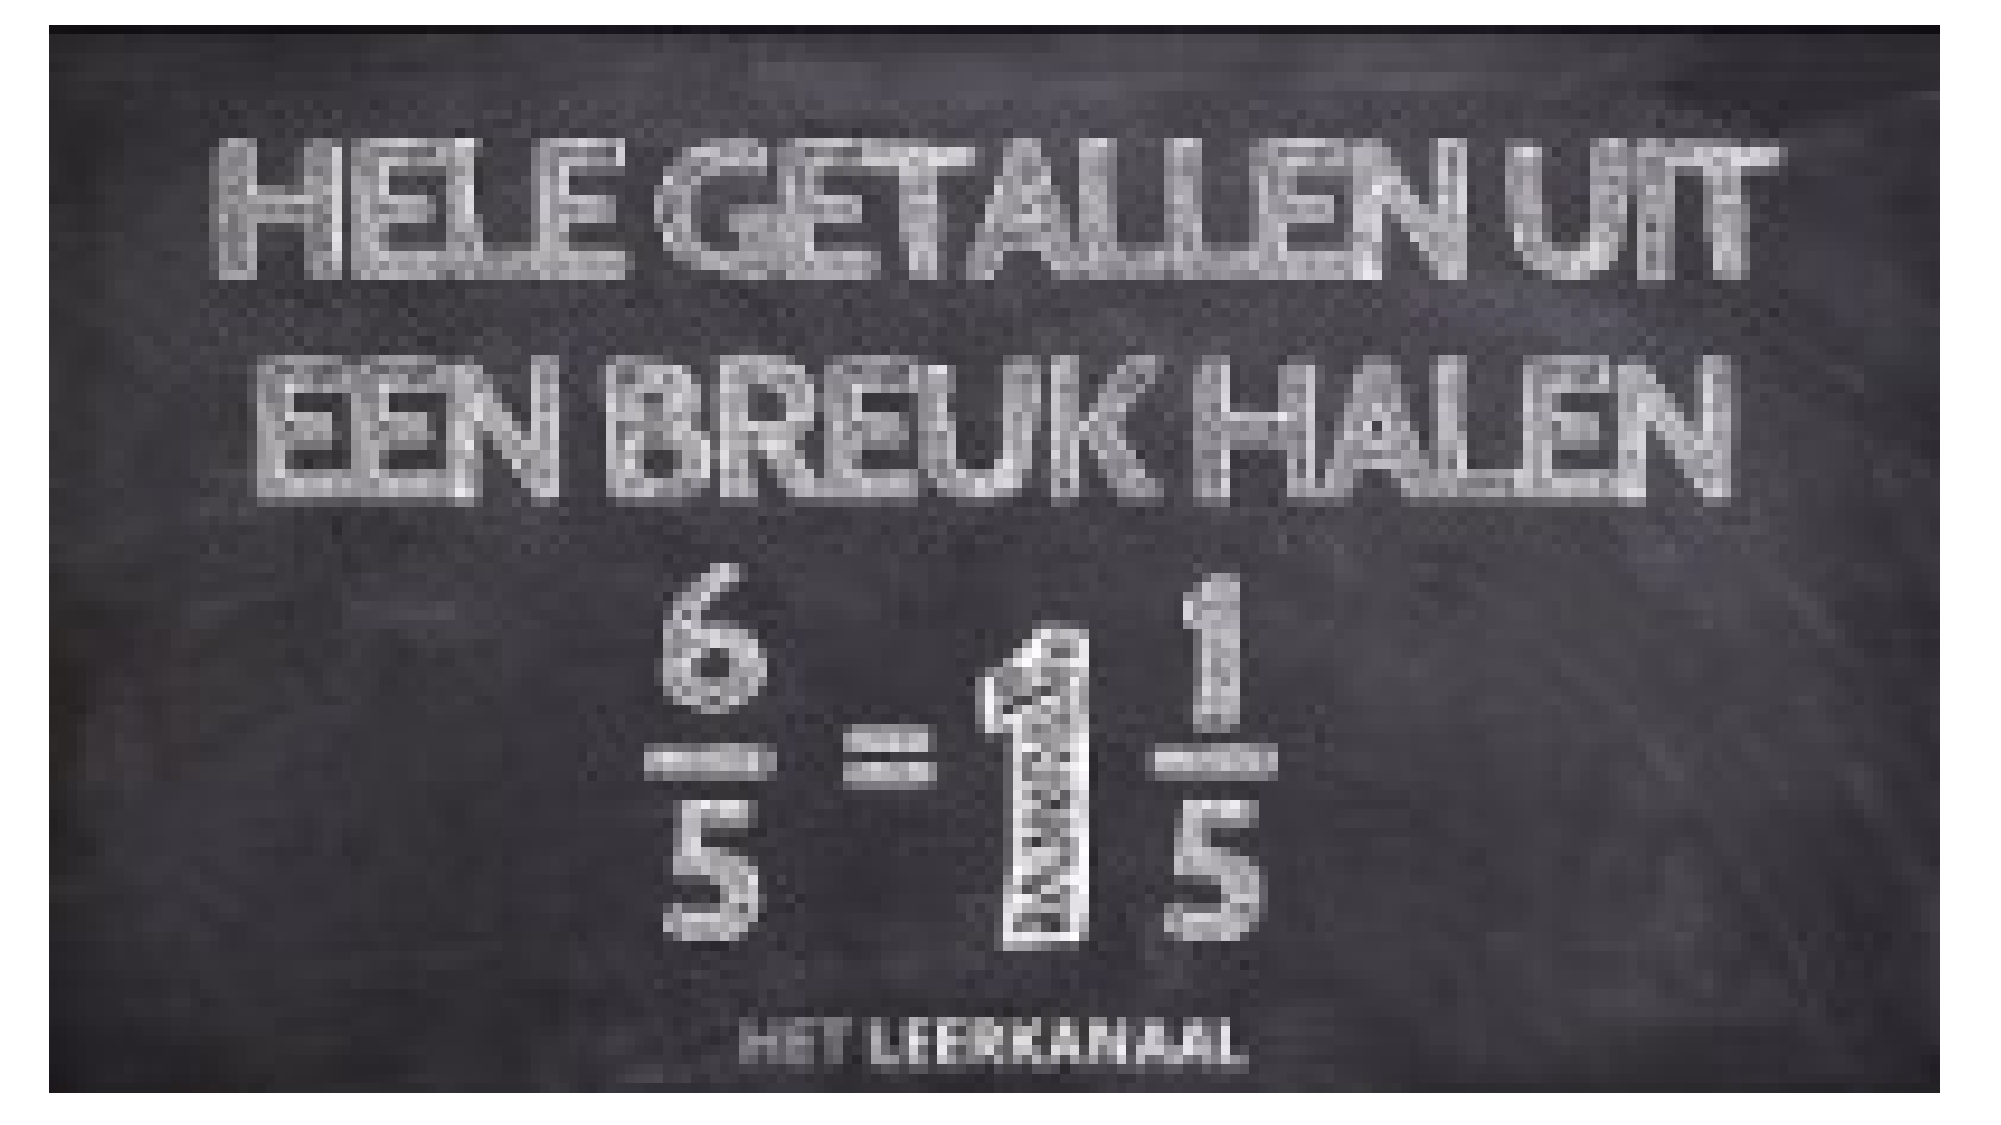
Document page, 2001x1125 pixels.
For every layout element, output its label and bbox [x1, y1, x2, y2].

text_box [48, 24, 1941, 1094]
